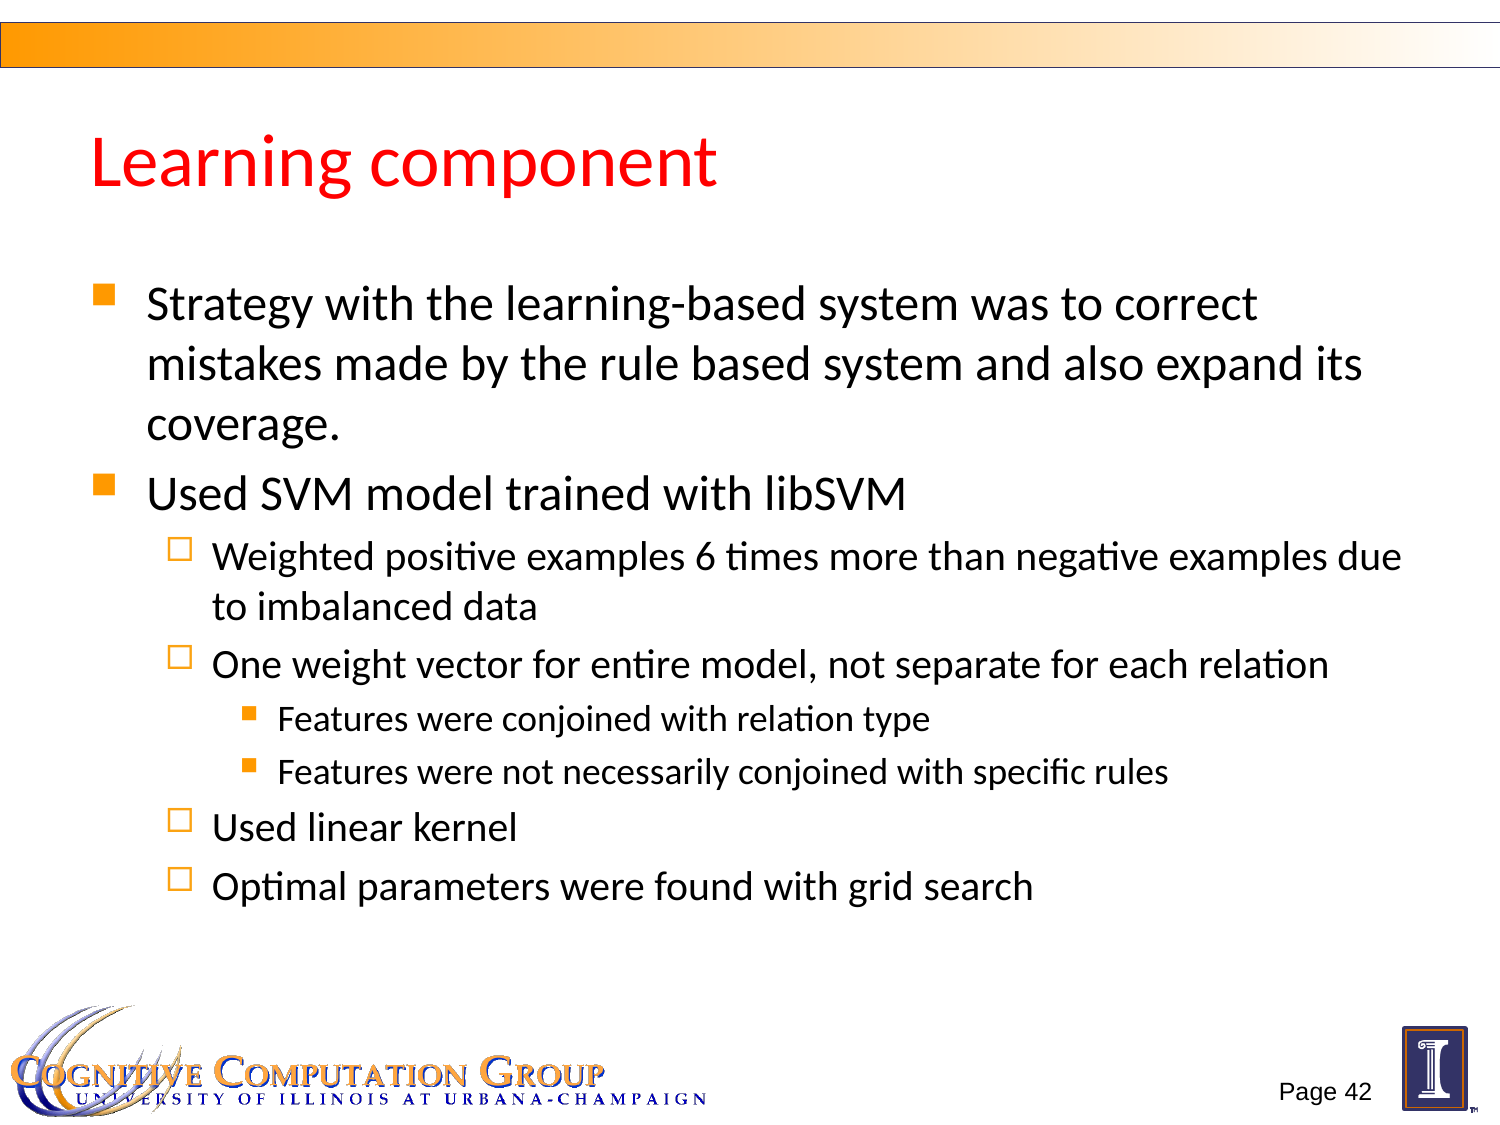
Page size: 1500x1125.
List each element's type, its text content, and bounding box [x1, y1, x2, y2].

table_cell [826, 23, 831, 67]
title Learning component [75, 75, 1425, 238]
picture [0, 1000, 713, 1125]
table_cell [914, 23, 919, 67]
slide_number Page 42 [1237, 1074, 1388, 1113]
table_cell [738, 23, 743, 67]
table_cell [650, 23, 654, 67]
list Strategy with the learning-based system was to correct mistakes made by the rule based system and also expand its coverage. Used SVM model trained with libSVM Weighted positive examples 6 times more than negative examples due to imbalanced data One weight vector for entire model, not separate for each relation Features were conjoined with relation type Features were not necessarily conjoined with specific rules Used linear kernel Optimal parameters were found with grid search [75, 262, 1425, 1013]
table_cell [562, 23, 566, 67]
